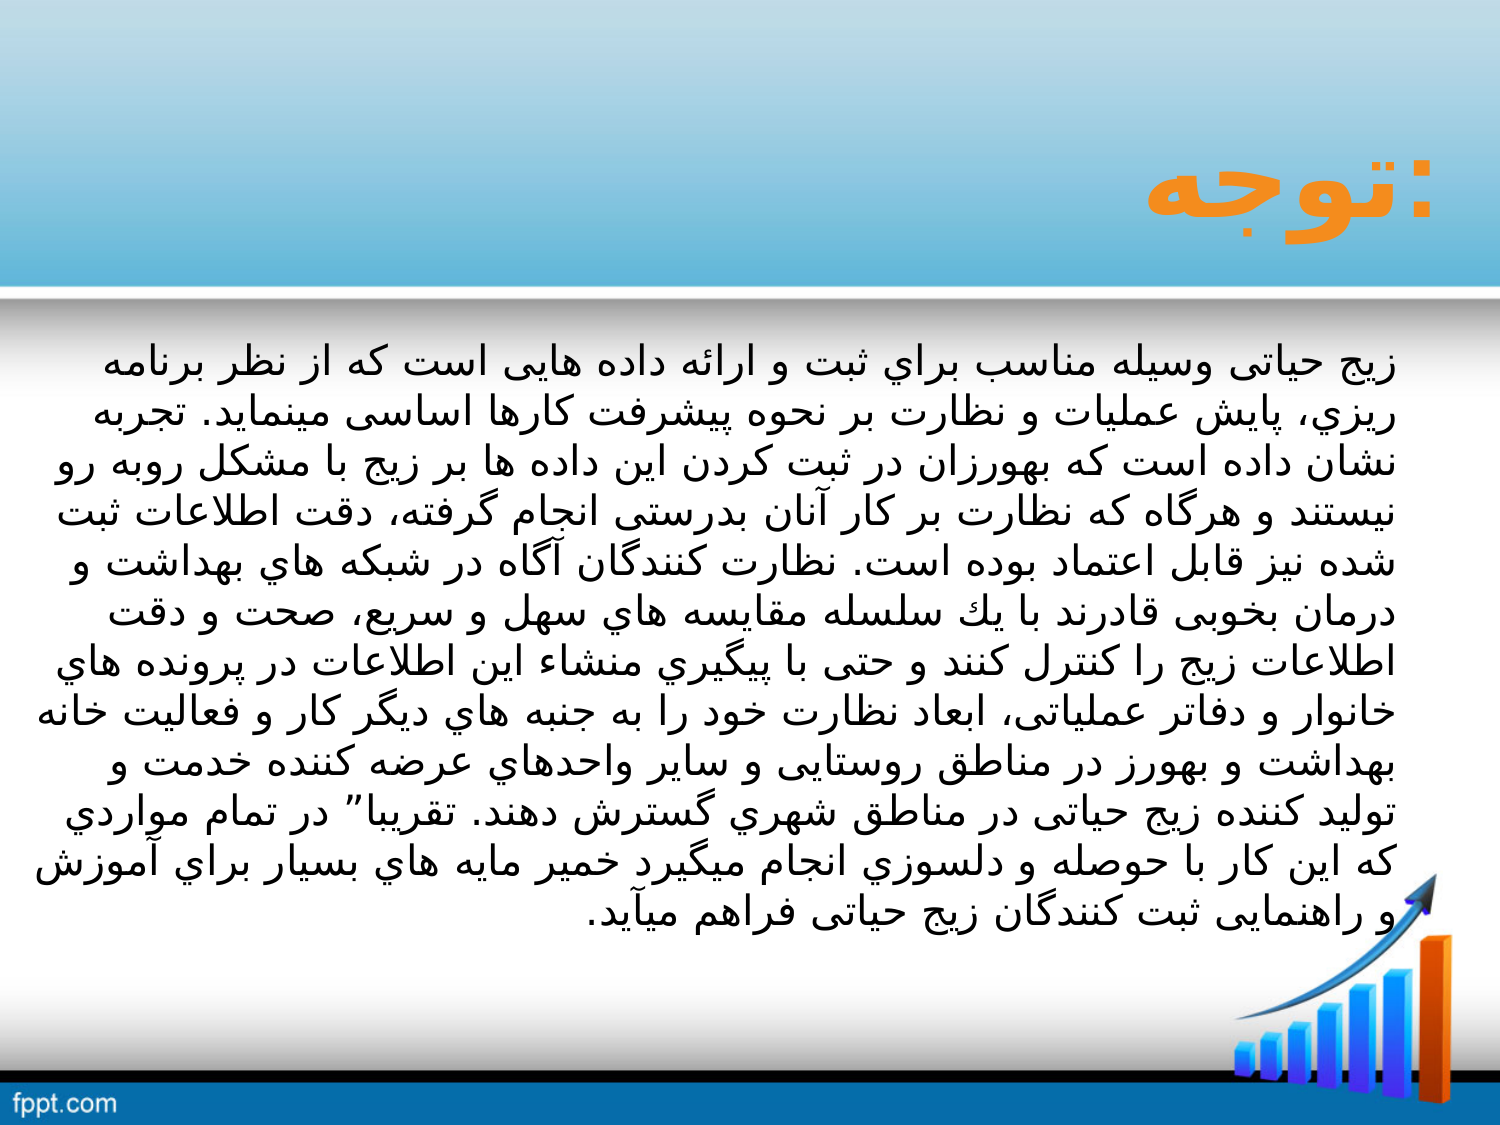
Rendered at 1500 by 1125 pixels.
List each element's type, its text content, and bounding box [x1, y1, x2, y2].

list زیج حياتی وسيله مناسب براي ثبت و ارائه داده هایی است كه از نظر برنامه ریزي، پایش عمليات و نظارت بر نحوه پيشرفت كارها اساسی مینماید. تجربه نشان داده است كه بهورزان در ثبت كردن این داده ها بر زیج با مشکل روبه رو نيستند و هرگاه كه نظارت بر كار آنان بدرستی انجام گرفته، دقت اطلاعات ثبت شده نيز قابل اعتماد بوده است. نظارت كنندگان آگاه در شبکه هاي بهداشت و درمان بخوبی قادرند با یك سلسله مقایسه هاي سهل و سریع، صحت و دقت اطلاعات زیج را كنترل كنند و حتی با پيگيري منشاء این اطلاعات در پرونده هاي خانوار و دفاتر عملياتی، ابعاد نظارت خود را به جنبه هاي دیگر كار و فعاليت خانه بهداشت و بهورز در مناطق روستایی و سایر واحدهاي عرضه كننده خدمت و توليد كننده زیج حياتی در مناطق شهري گسترش دهند. تقریبا” در تمام مواردي كه این كار با حوصله و دلسوزي انجام میگيرد خمير مایه هاي بسيار براي آموزش و راهنمایی ثبت كنندگان زیج حياتی فراهم میآید. [17, 326, 1414, 1080]
title توجه: [1126, 66, 1500, 279]
picture [0, 0, 1500, 1125]
